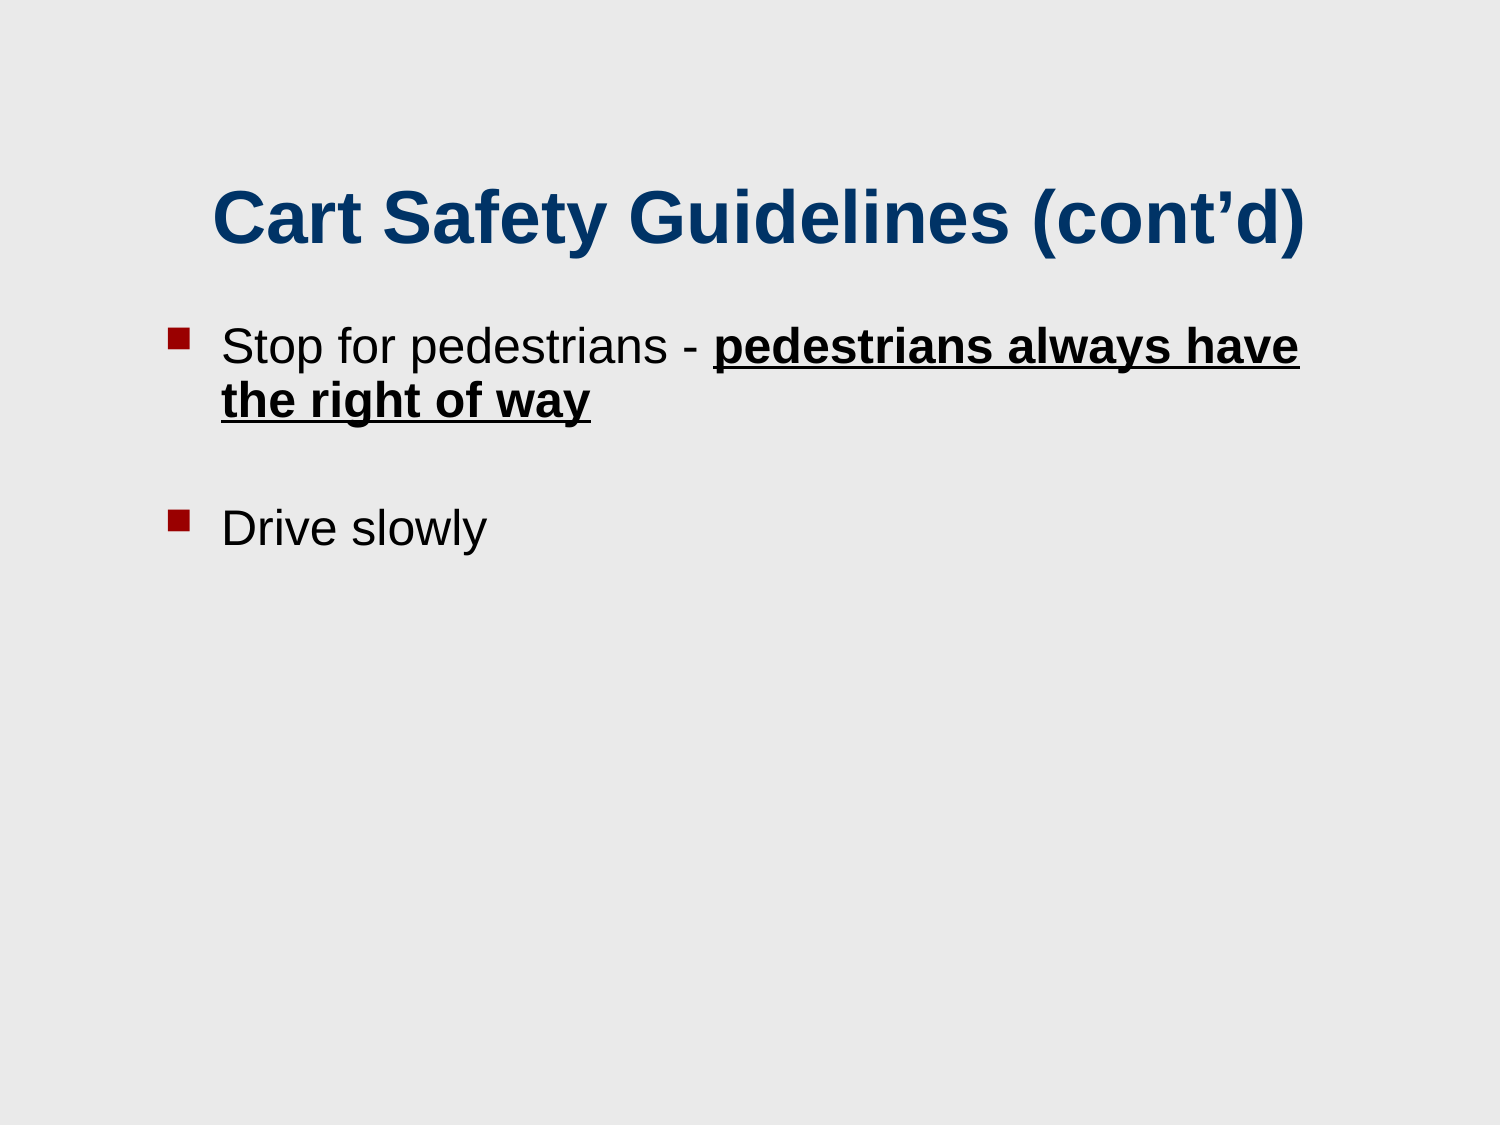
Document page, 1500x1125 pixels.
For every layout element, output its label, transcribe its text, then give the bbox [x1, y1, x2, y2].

list Stop for pedestrians - pedestrians always have the right of way Drive slowly [149, 342, 1376, 1001]
title Cart Safety Guidelines (cont’d) [37, 160, 1483, 267]
list Stop for pedestrians - pedestrians always have the right of way Drive slowly [149, 312, 1376, 341]
